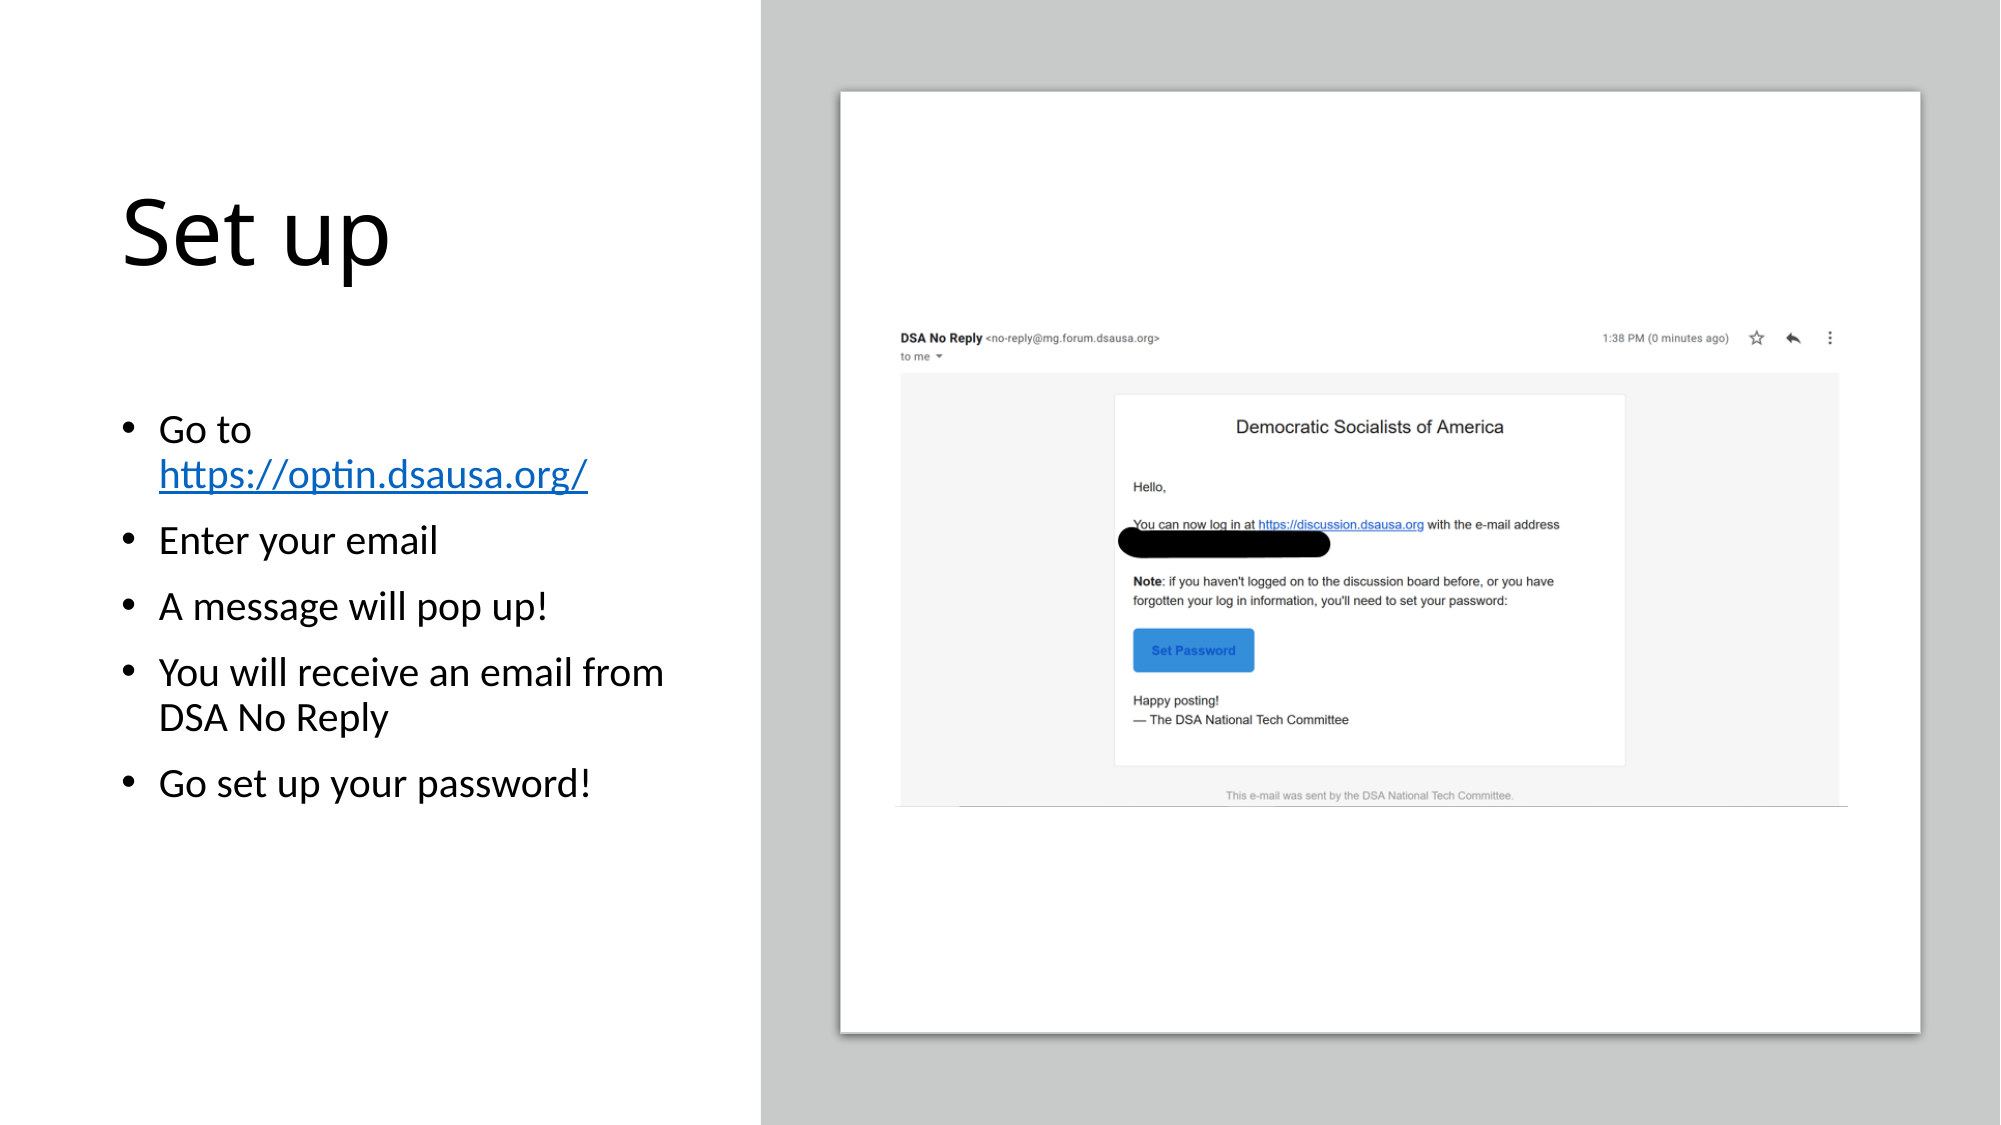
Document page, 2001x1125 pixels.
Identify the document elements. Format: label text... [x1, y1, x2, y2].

text_box [839, 90, 1922, 1034]
picture [886, 317, 1875, 807]
text_box [760, 0, 2000, 1125]
list Go to https://optin.dsausa.org/ Enter your email A message will pop up! You will receive an email from DSA No Reply Go set up your password! [106, 399, 682, 1021]
title Set up [106, 103, 682, 370]
